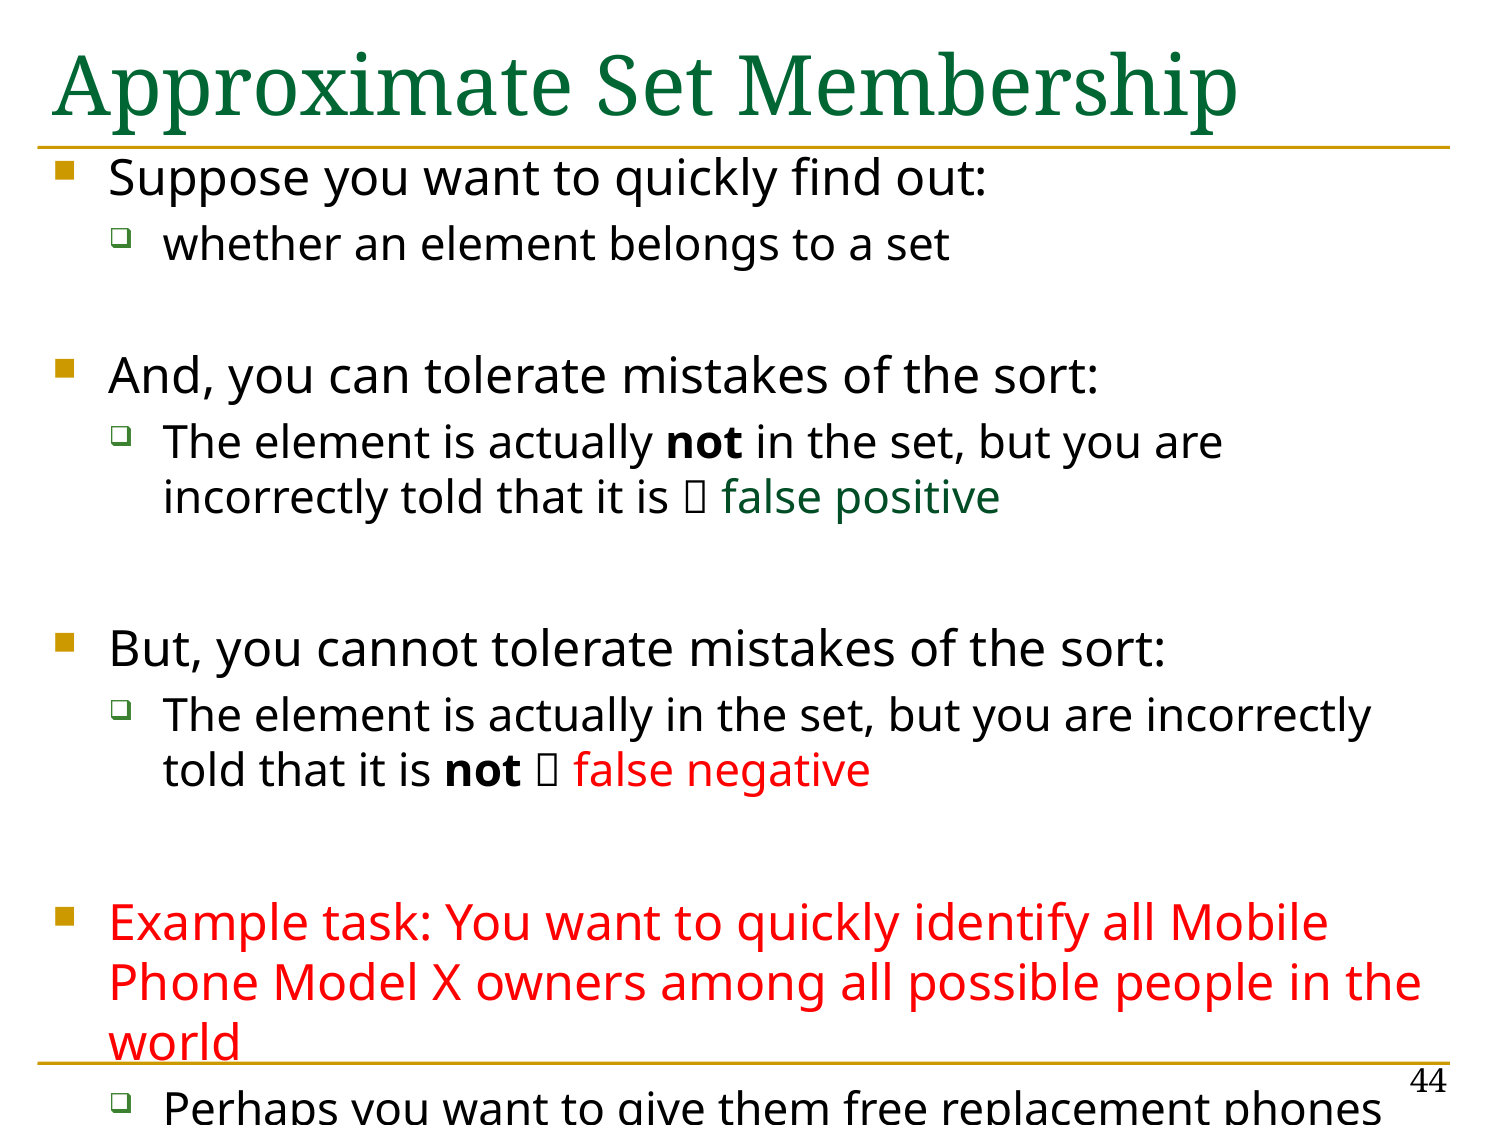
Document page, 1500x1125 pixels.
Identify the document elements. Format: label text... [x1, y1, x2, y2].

title Approximate Set Membership [37, 24, 1450, 137]
list Suppose you want to quickly find out: whether an element belongs to a set And, you can tolerate mistakes of the sort: The element is actually not in the set, but you are incorrectly told that it is  false positive But, you cannot tolerate mistakes of the sort: The element is actually in the set, but you are incorrectly told that it is not  false negative Example task: You want to quickly identify all Mobile Phone Model X owners among all possible people in the world Perhaps you want to give them free replacement phones [37, 137, 1450, 990]
slide_number 44 [1111, 1036, 1462, 1112]
